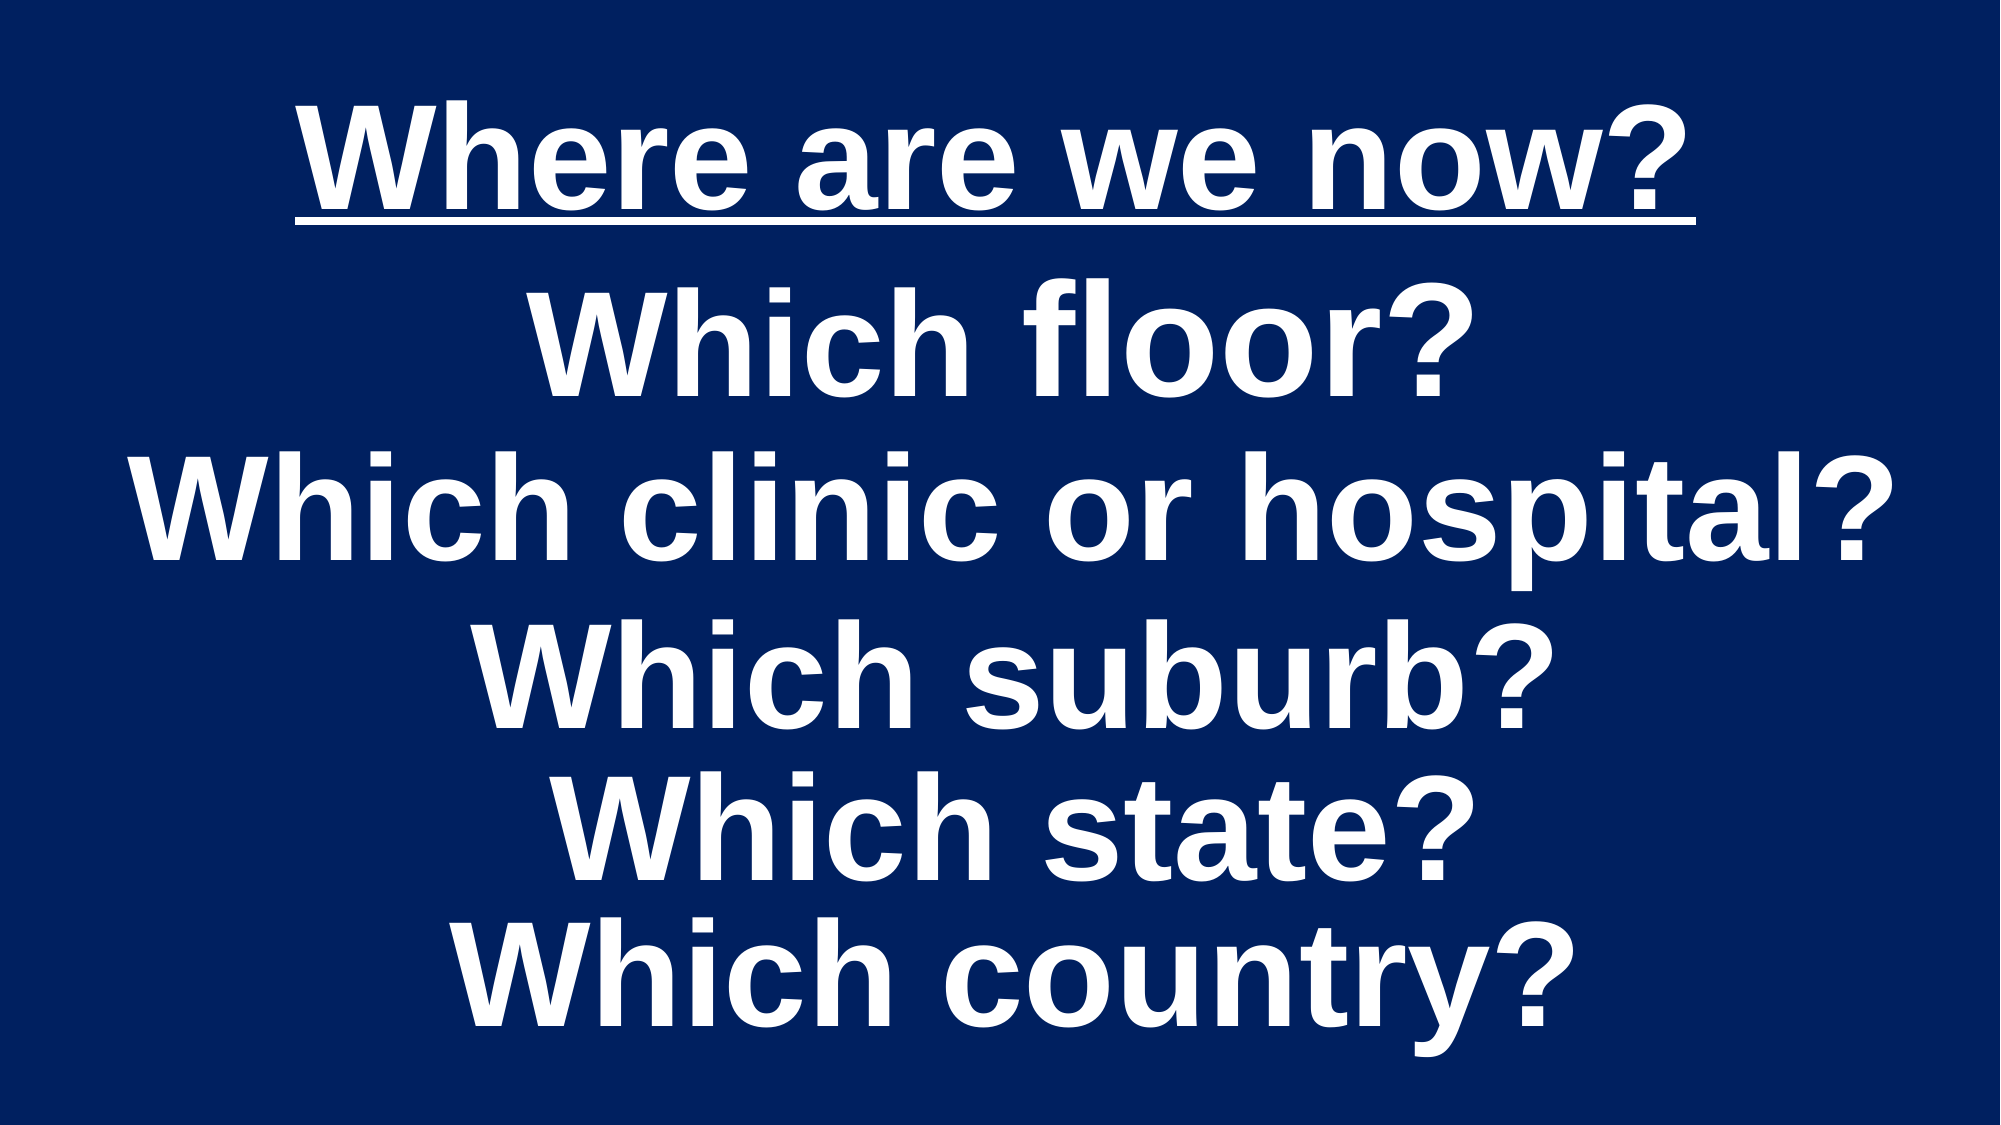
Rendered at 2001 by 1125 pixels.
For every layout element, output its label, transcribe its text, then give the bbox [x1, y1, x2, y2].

text_box Which suburb? [32, 591, 2000, 743]
text_box Which country? [32, 889, 2000, 1081]
text_box Which state? [32, 743, 2000, 889]
text_box Which clinic or hospital? [32, 422, 2000, 591]
text_box Which floor? [32, 249, 1976, 422]
text_box Where are we now? [280, 52, 1869, 247]
